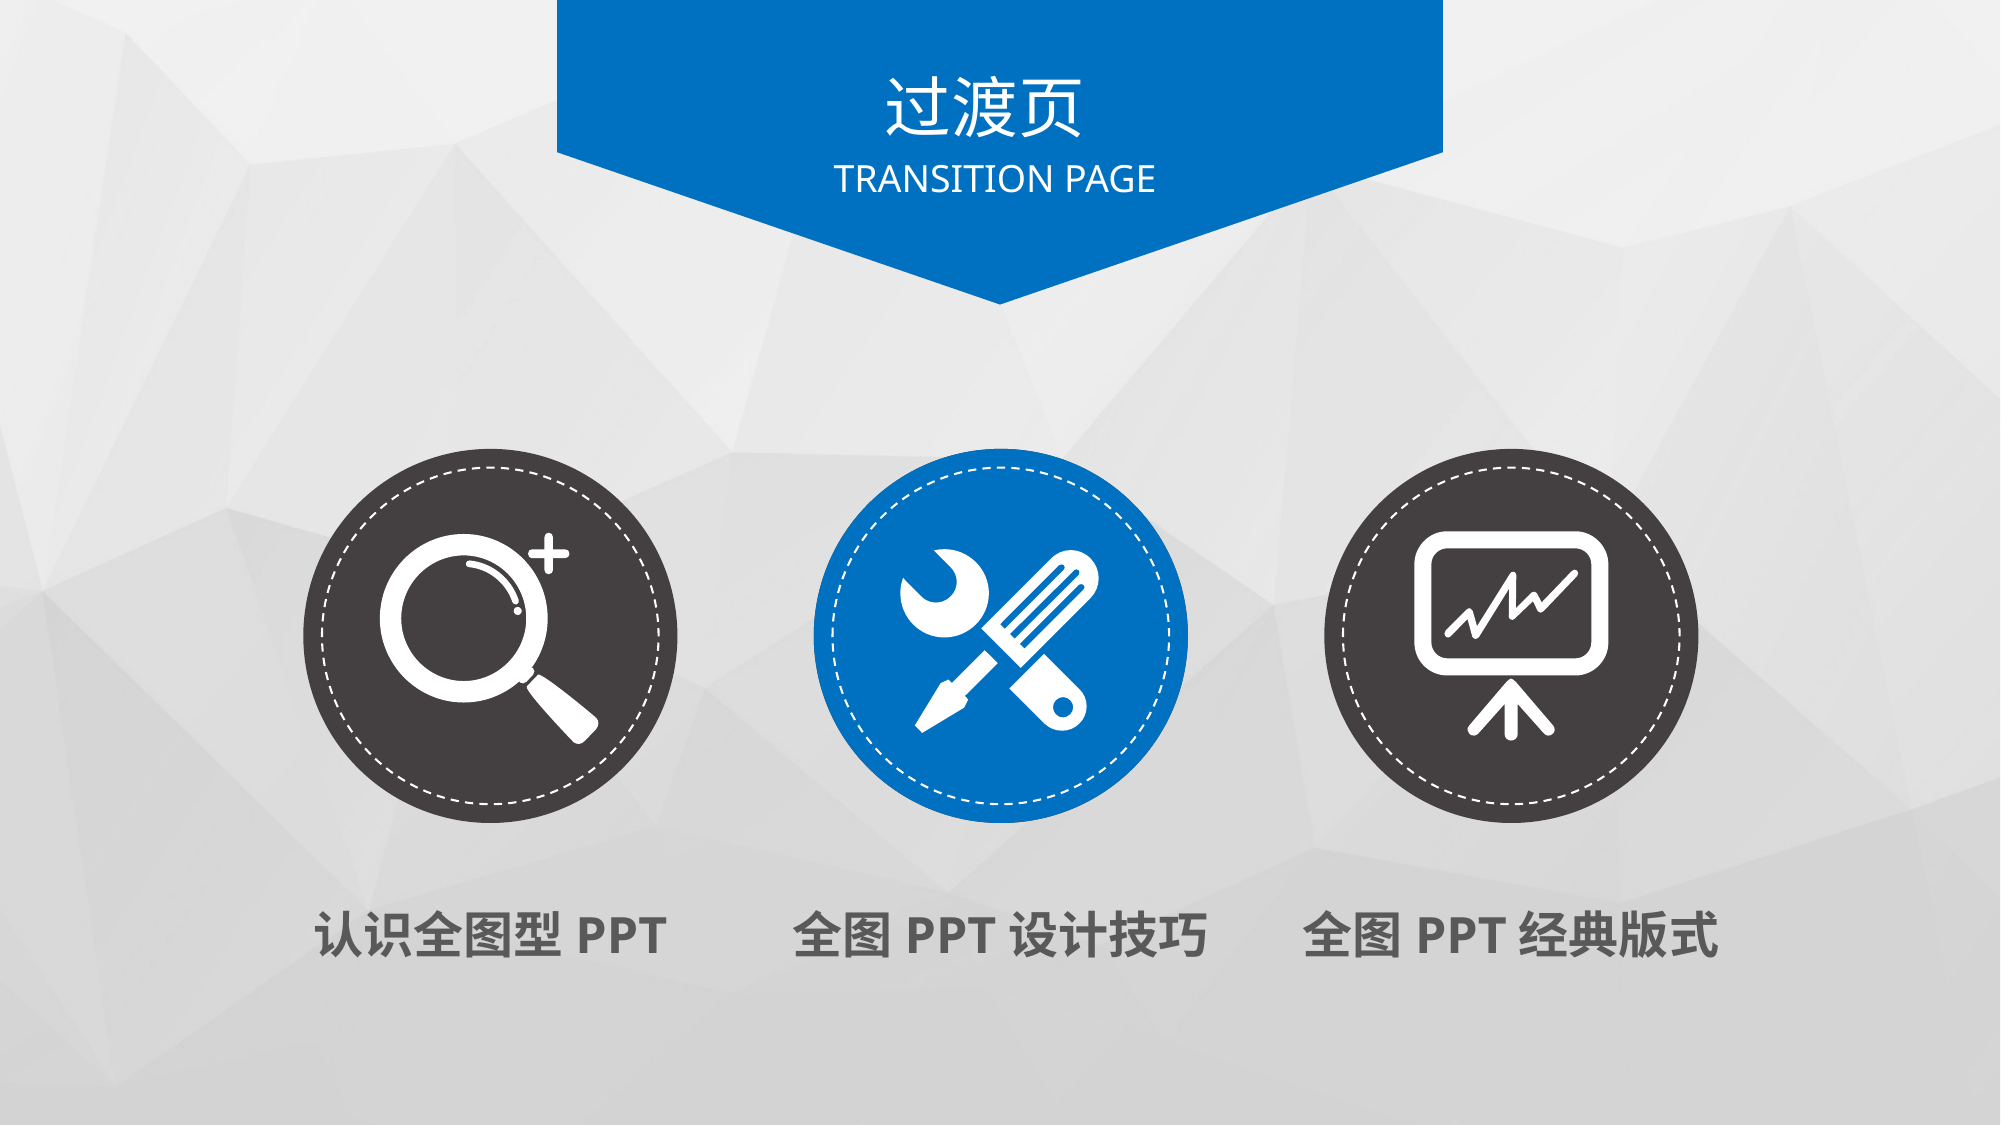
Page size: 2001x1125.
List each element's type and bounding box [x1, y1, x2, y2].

text_box [813, 448, 1188, 823]
text_box [900, 547, 1102, 733]
picture [0, 0, 2001, 1125]
